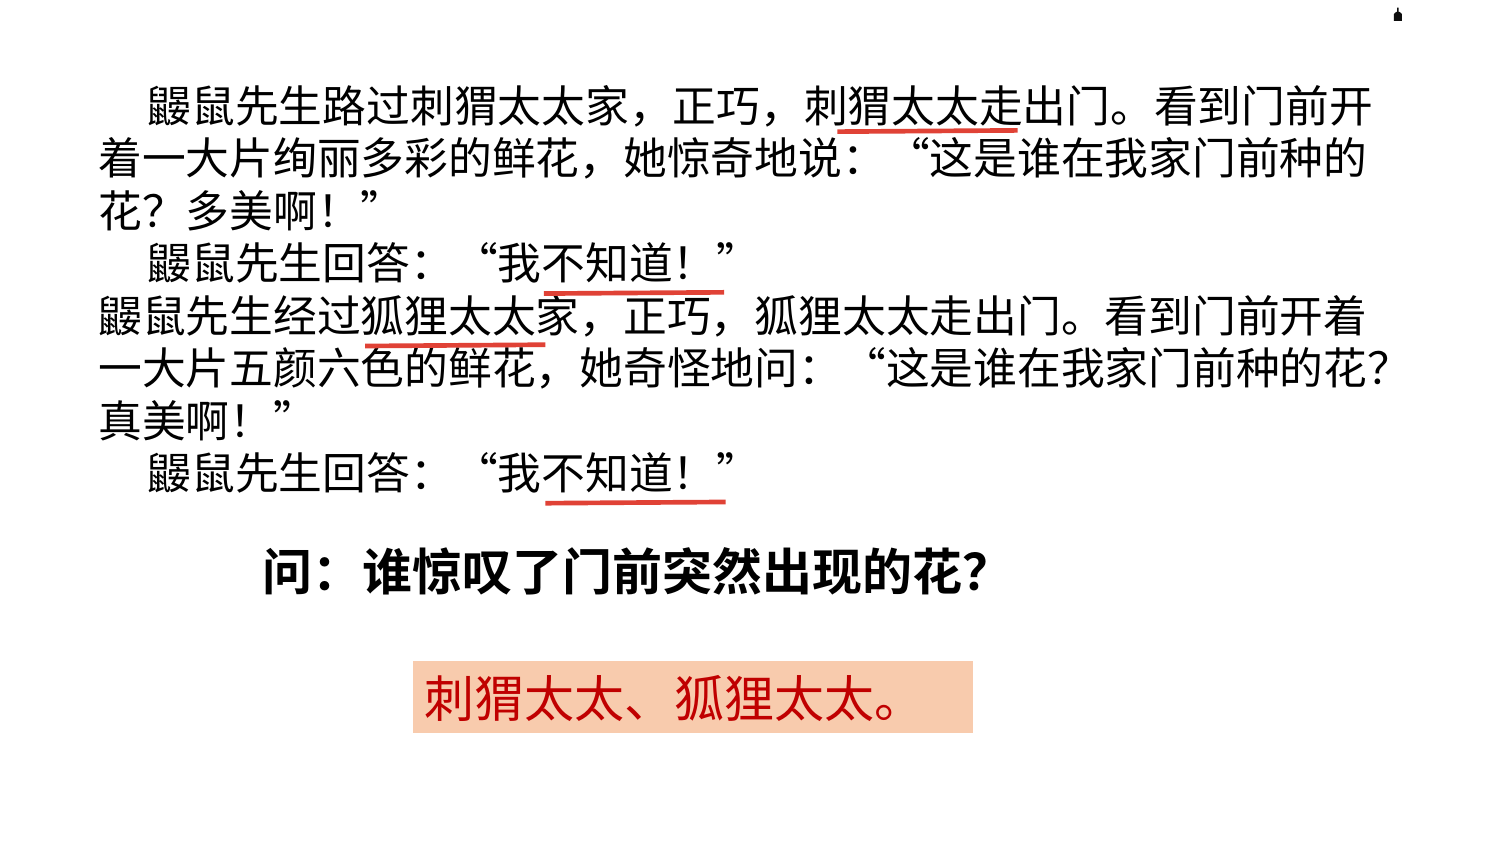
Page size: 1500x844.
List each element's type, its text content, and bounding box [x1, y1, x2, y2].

text_box 刺猬太太、狐狸太太。 [413, 661, 973, 733]
text_box 鼹鼠先生路过刺猬太太家，正巧，刺猬太太走出门。看到门前开着一大片绚丽多彩的鲜花，她惊奇地说：“这是谁在我家门前种的花？多美啊！” 鼹鼠先生回答：“我不知道！” 鼹鼠先生经过狐狸太太家，正巧，狐狸太太走出门。看到门前开着一大片五颜六色的鲜花，她奇怪地问：“这是谁在我家门前种的花？真美啊！” 鼹鼠先生回答：“我不知道！” [86, 73, 1399, 573]
text_box 问：谁惊叹了门前突然出现的花？ [250, 535, 1340, 607]
